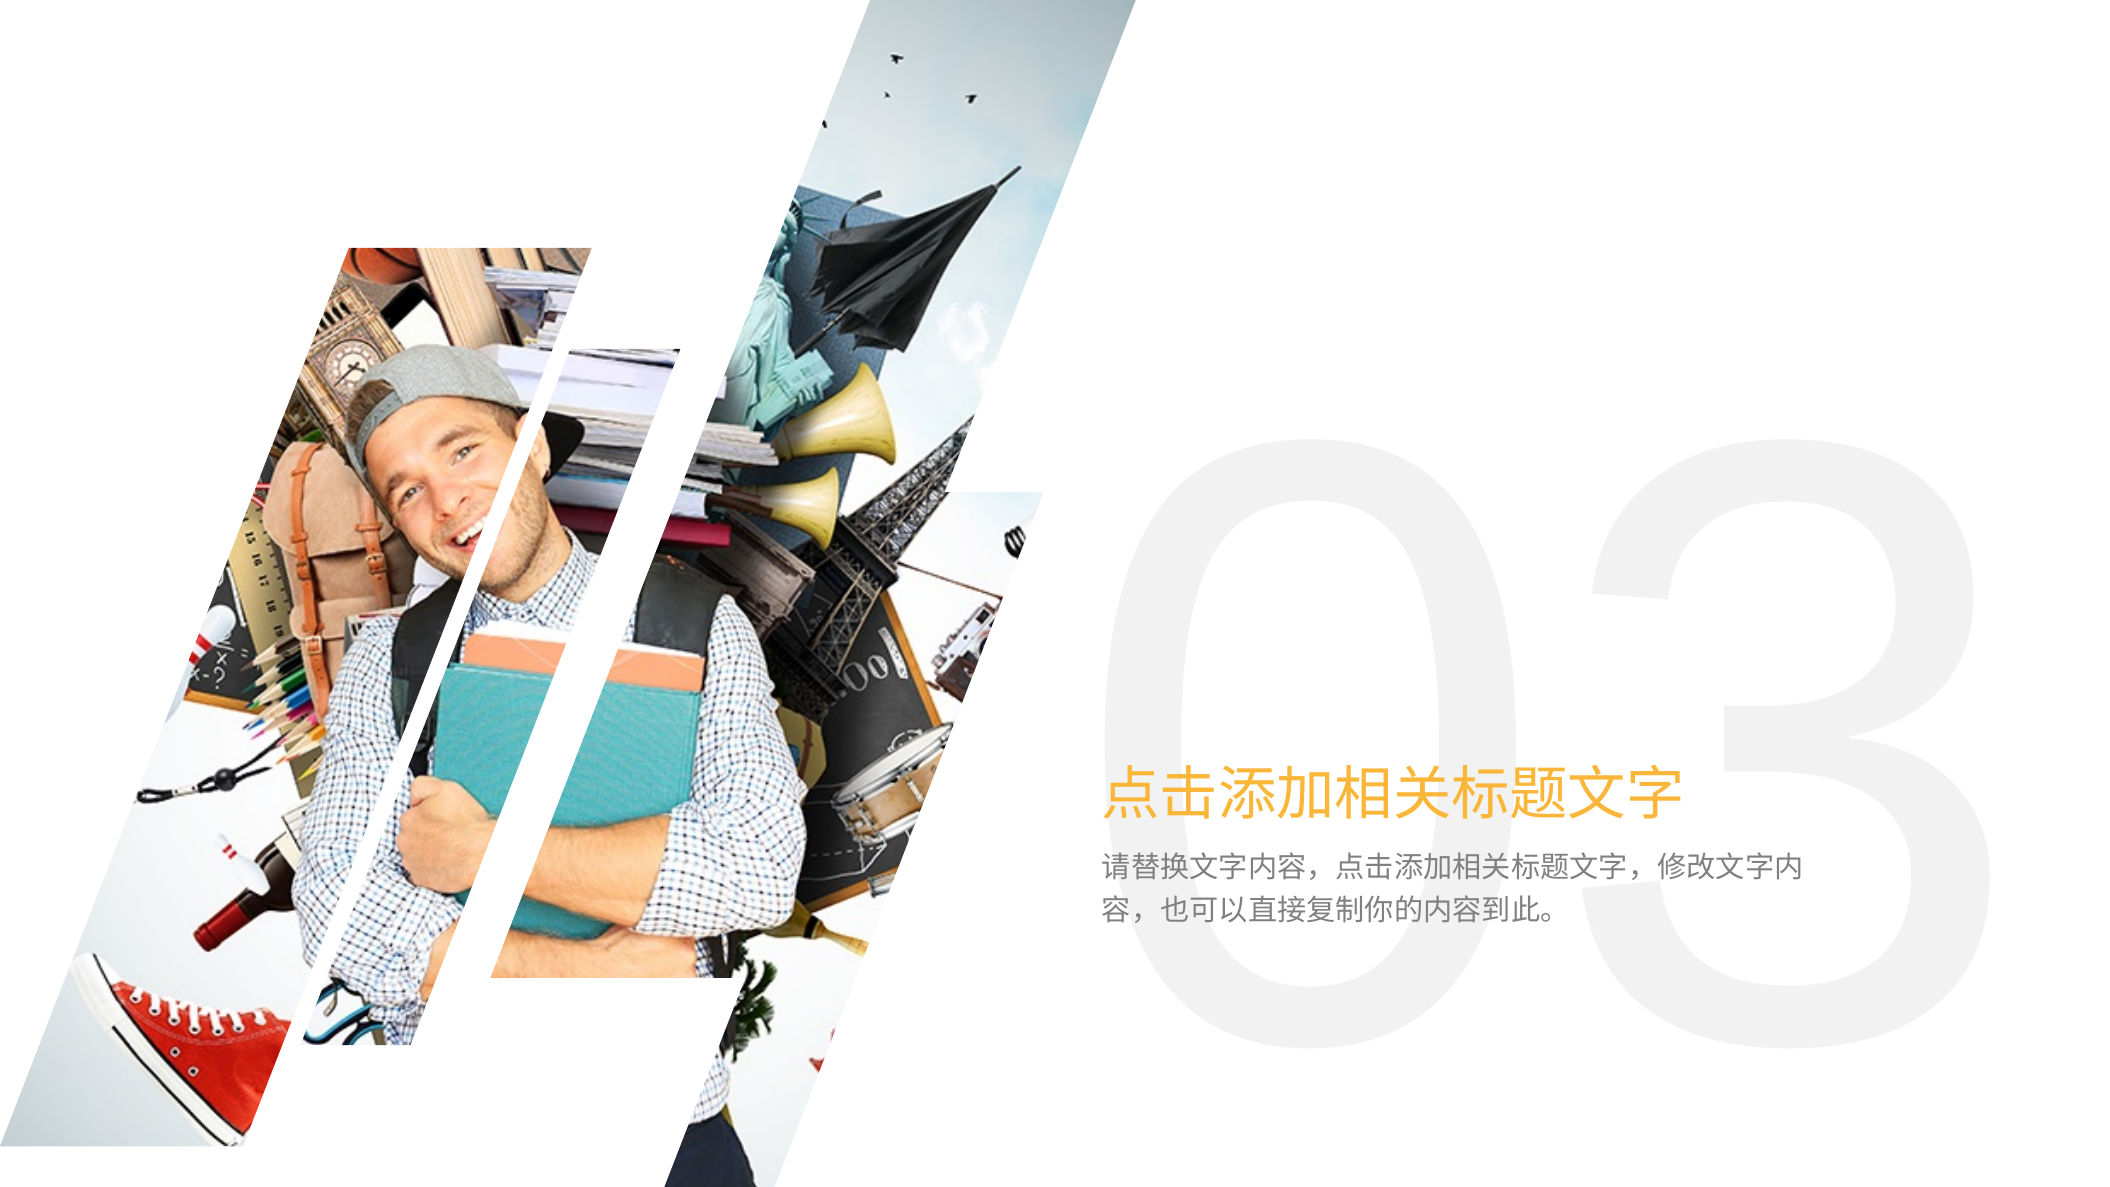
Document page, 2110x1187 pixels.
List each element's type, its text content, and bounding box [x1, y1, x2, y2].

text_box 03 [1071, 0, 2052, 1187]
text_box [488, 0, 1137, 1187]
text_box [0, 246, 594, 1148]
text_box [298, 347, 682, 1047]
text_box 点击添加相关标题文字 [1101, 741, 1843, 826]
text_box 请替换文字内容，点击添加相关标题文字，修改文字内容，也可以直接复制你的内容到此。 [1101, 841, 1843, 926]
